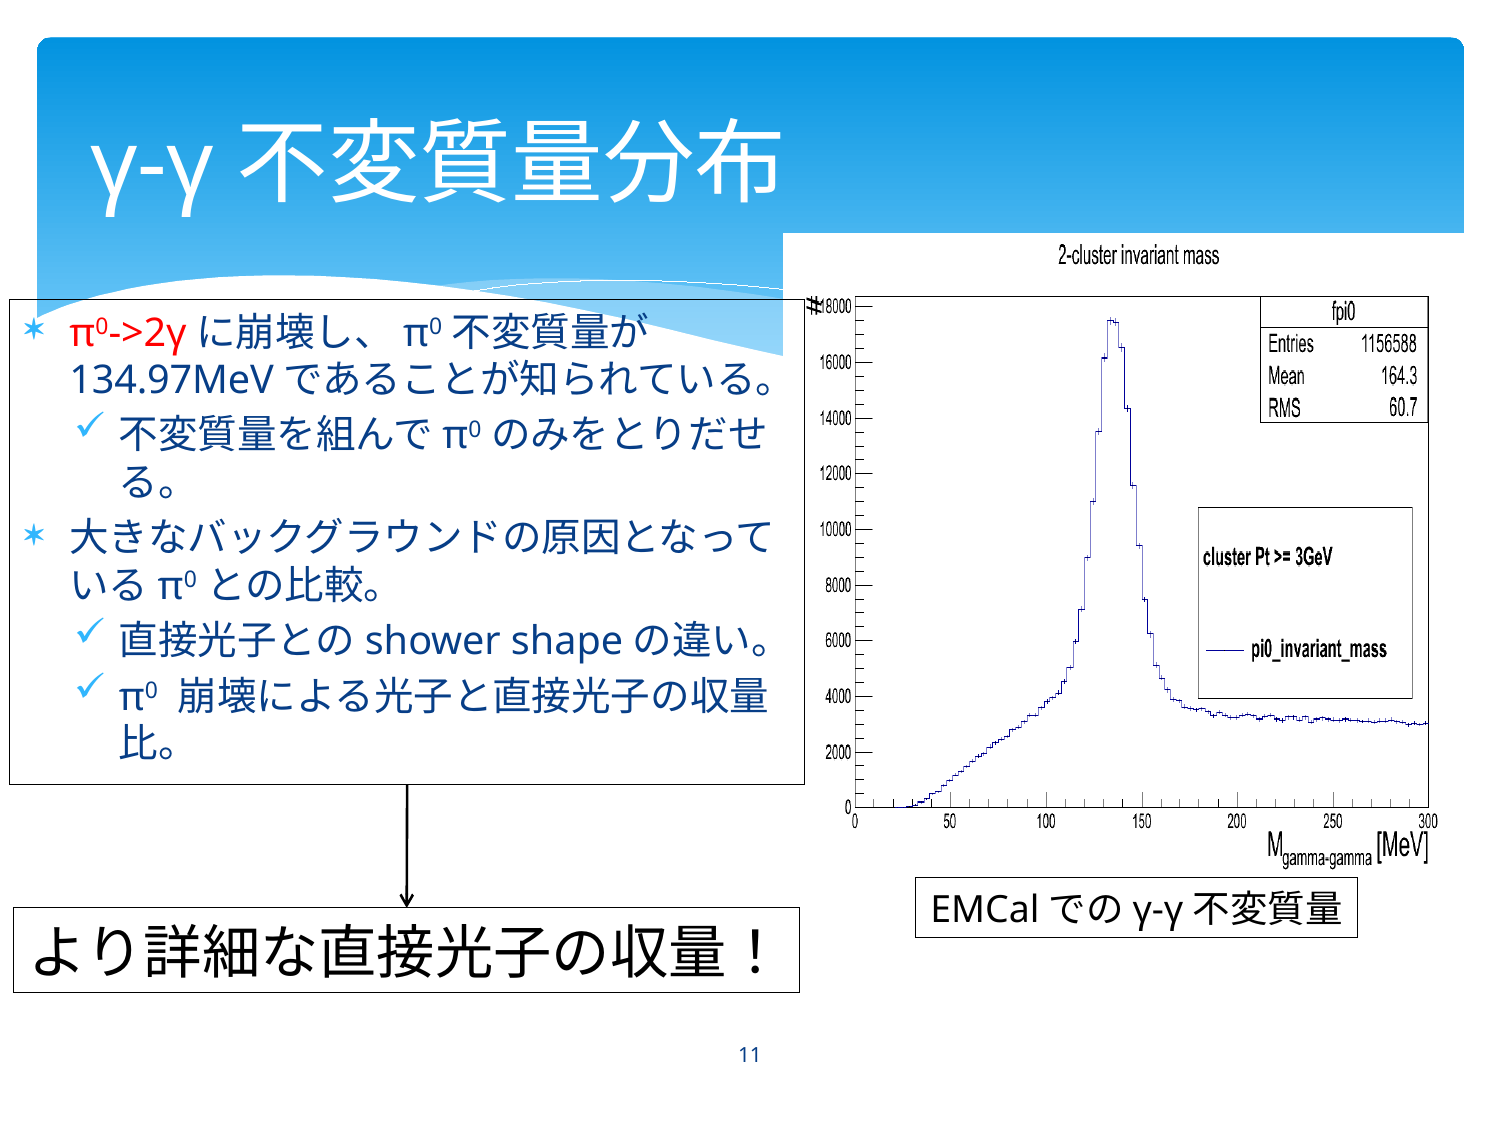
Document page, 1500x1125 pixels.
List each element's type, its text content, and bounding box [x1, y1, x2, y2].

text_box より詳細な直接光子の収量！ [13, 907, 800, 993]
text_box EMCalでのγ-γ不変質量 [915, 883, 1358, 938]
picture [783, 232, 1500, 873]
title γ-γ不変質量分布 [75, 55, 1425, 261]
list π0->2γに崩壊し、π0不変質量が134.97MeVであることが知られている。 不変質量を組んでπ0のみをとりだせる。 大きなバックグラウンドの原因となっているπ0との比較。 直接光子とのshower shapeの違い。 π0 崩壊による光子と直接光子の収量比。 [9, 299, 777, 785]
slide_number 11 [654, 1025, 846, 1086]
